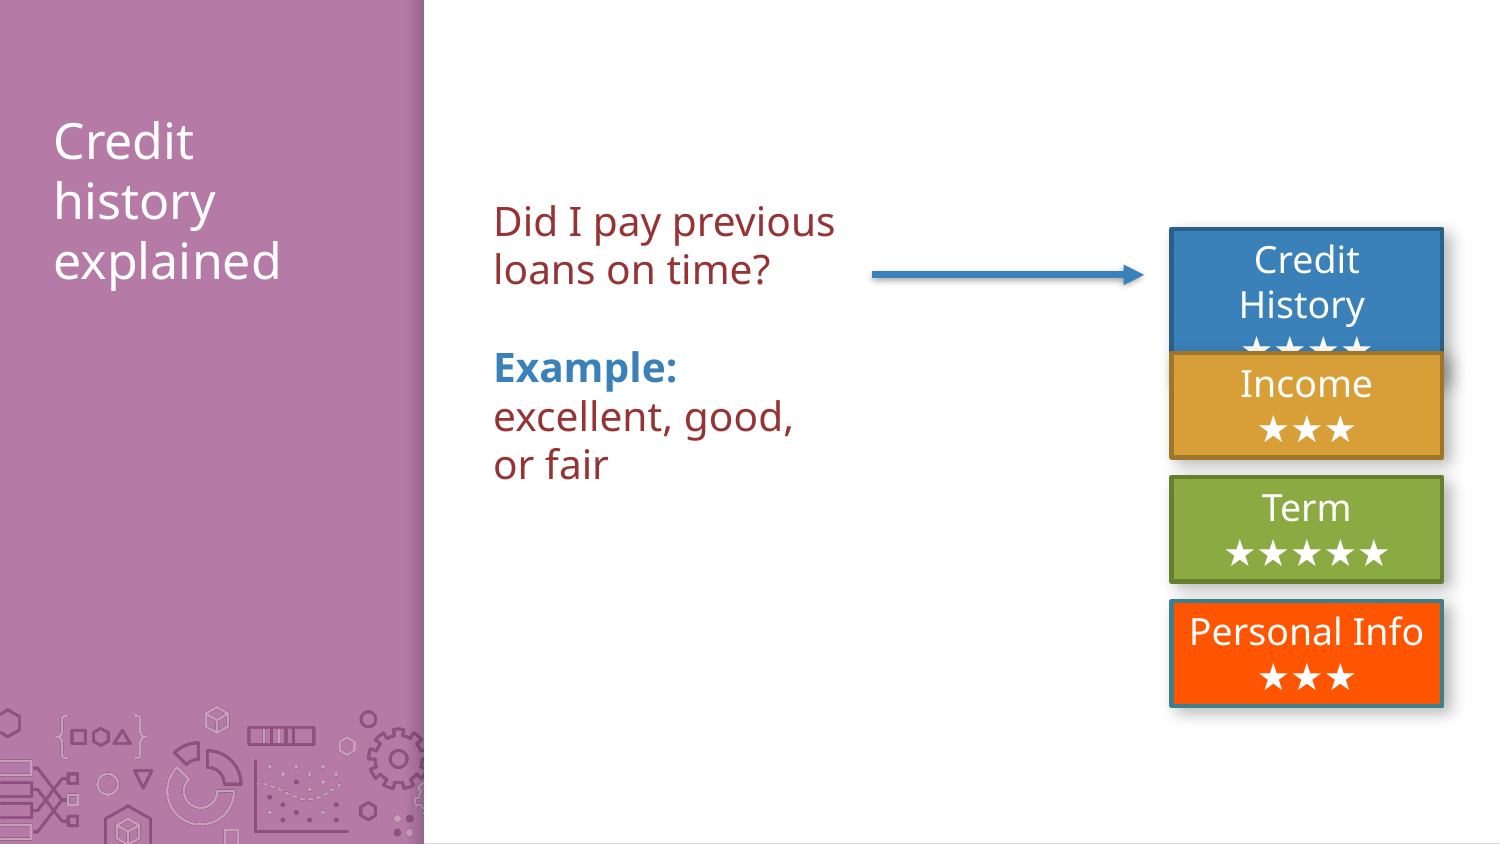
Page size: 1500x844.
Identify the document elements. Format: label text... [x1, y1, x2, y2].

text_box Income ★★★ [1169, 351, 1444, 460]
text_box Term ★★★★★ [1169, 475, 1444, 584]
text_box Credit History ★★★★ [1169, 227, 1444, 351]
picture [0, 701, 424, 844]
title Credit history explained [38, 94, 375, 748]
text_box Did I pay previous loans on time? Example: excellent, good, or fair [478, 188, 859, 544]
text_box Personal Info ★★★ [1169, 599, 1444, 708]
